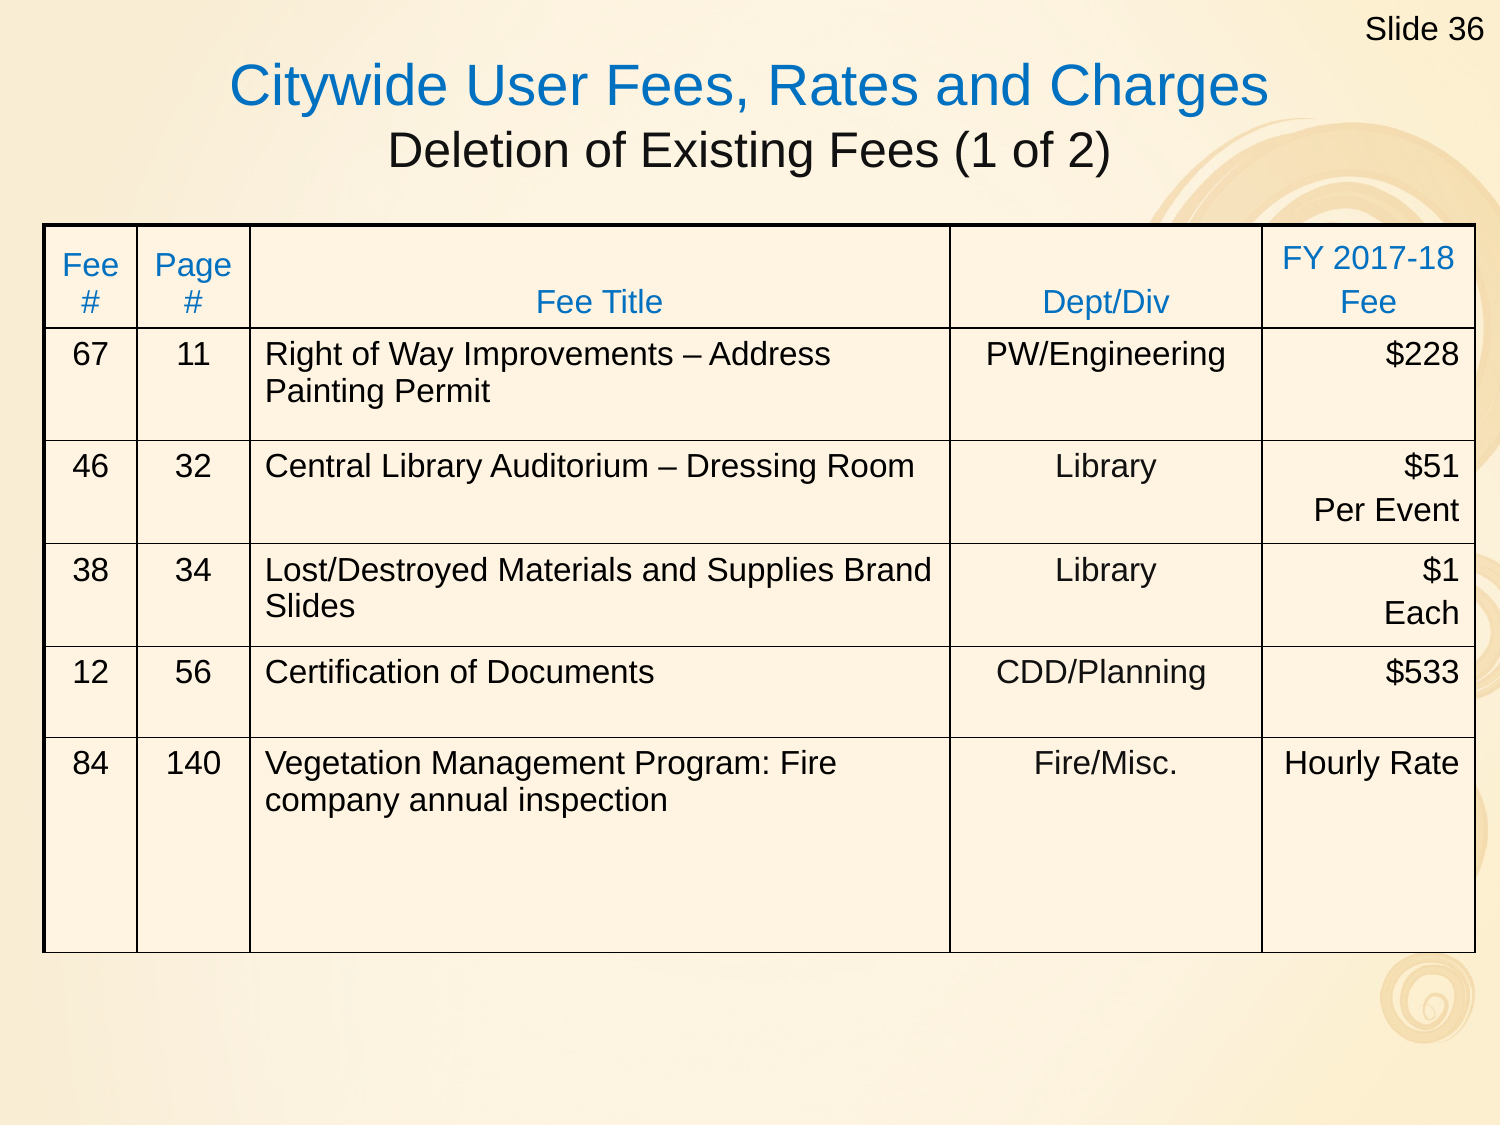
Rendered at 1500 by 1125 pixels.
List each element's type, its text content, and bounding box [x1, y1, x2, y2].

text_box Citywide User Fees, Rates and Charges Deletion of Existing Fees (1 of 2) [74, 50, 1425, 175]
table_cell 11 [138, 329, 249, 440]
table_cell 46 [46, 441, 136, 543]
table_cell Library [951, 544, 1261, 646]
table_cell Fire/Misc. [951, 738, 1261, 952]
table_cell Library [951, 441, 1261, 543]
table_header FY 2017-18 Fee [1263, 227, 1474, 327]
table_header Page # [138, 227, 249, 327]
table_cell 84 [46, 738, 136, 952]
table_cell CDD/Planning [951, 647, 1261, 737]
table_cell 56 [138, 647, 249, 737]
table_cell Central Library Auditorium – Dressing Room [251, 441, 949, 543]
table_cell 140 [138, 738, 249, 952]
table_cell Hourly Rate [1263, 738, 1474, 952]
table_cell 34 [138, 544, 249, 646]
table_header Fee Title [251, 227, 949, 327]
table_cell Right of Way Improvements – Address Painting Permit [251, 329, 949, 440]
table_header Fee# [46, 227, 136, 327]
table_header Dept/Div [951, 227, 1261, 327]
table_cell Certification of Documents [251, 647, 949, 737]
picture [0, 0, 1500, 1125]
slide_number Slide 36 [1149, 0, 1500, 75]
table_cell 67 [46, 329, 136, 440]
table_cell 12 [46, 647, 136, 737]
table_cell PW/Engineering [951, 329, 1261, 440]
table_cell Vegetation Management Program: Fire company annual inspection [251, 738, 949, 952]
table_cell $51 Per Event [1263, 441, 1474, 543]
table_cell $228 [1263, 329, 1474, 440]
table_cell $533 [1263, 647, 1474, 737]
table_cell Lost/Destroyed Materials and Supplies Brand Slides [251, 544, 949, 646]
table_cell 38 [46, 544, 136, 646]
table_cell $1 Each [1263, 544, 1474, 646]
table_cell 32 [138, 441, 249, 543]
